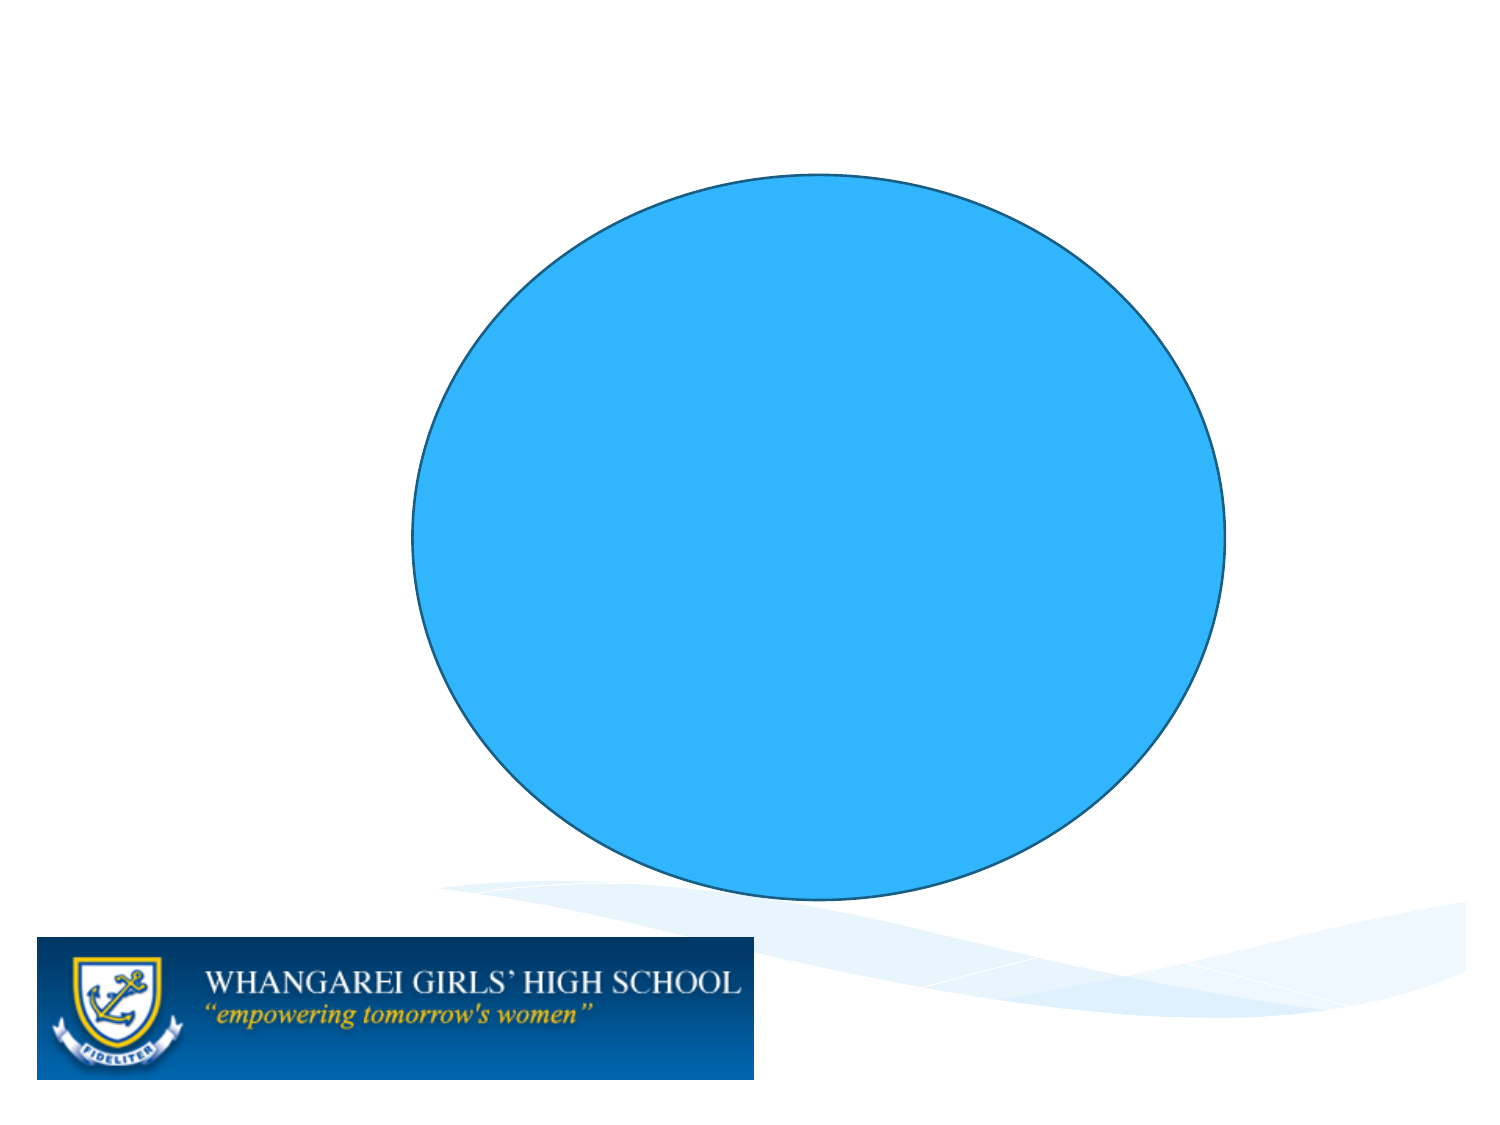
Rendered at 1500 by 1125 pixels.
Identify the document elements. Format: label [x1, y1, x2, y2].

picture [37, 937, 754, 1080]
text_box [411, 173, 1227, 902]
